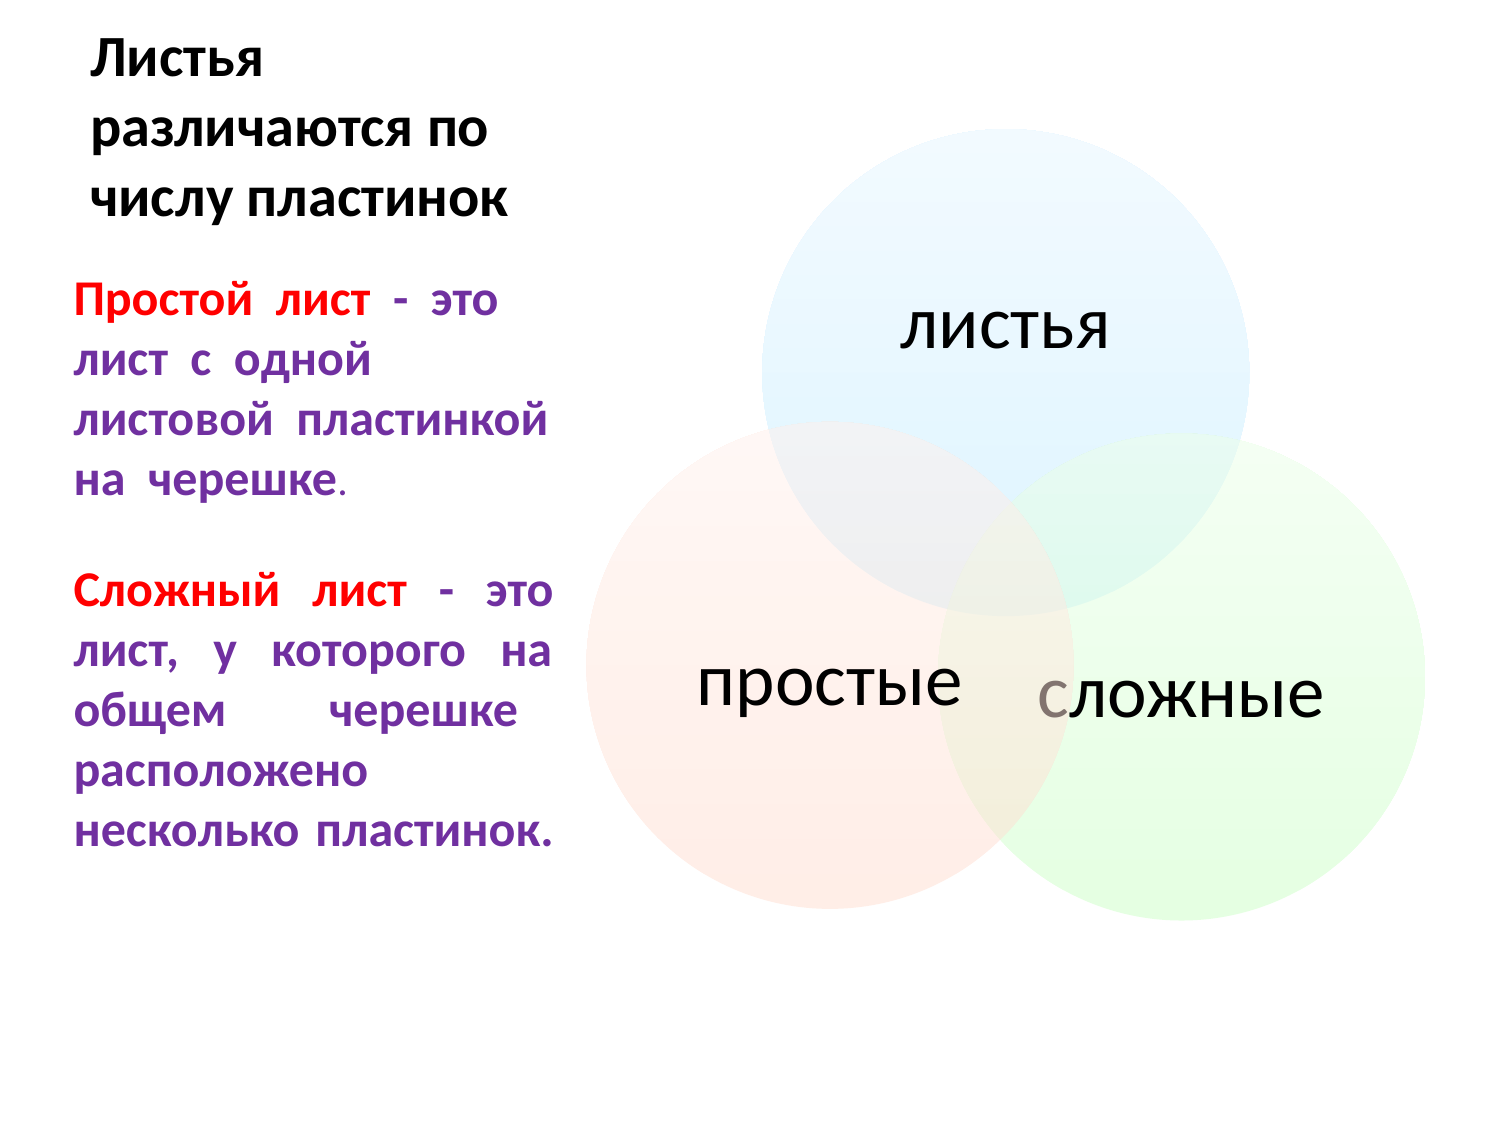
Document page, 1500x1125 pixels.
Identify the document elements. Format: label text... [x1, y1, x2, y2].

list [586, 44, 1426, 1006]
list Простой лист - это лист с одной листовой пластинкой на черешке. Сложный лист - это лист, у которого на общем черешке расположено несколько пластинок. [58, 257, 585, 1028]
title Листья различаются по числу пластинок [75, 44, 569, 236]
